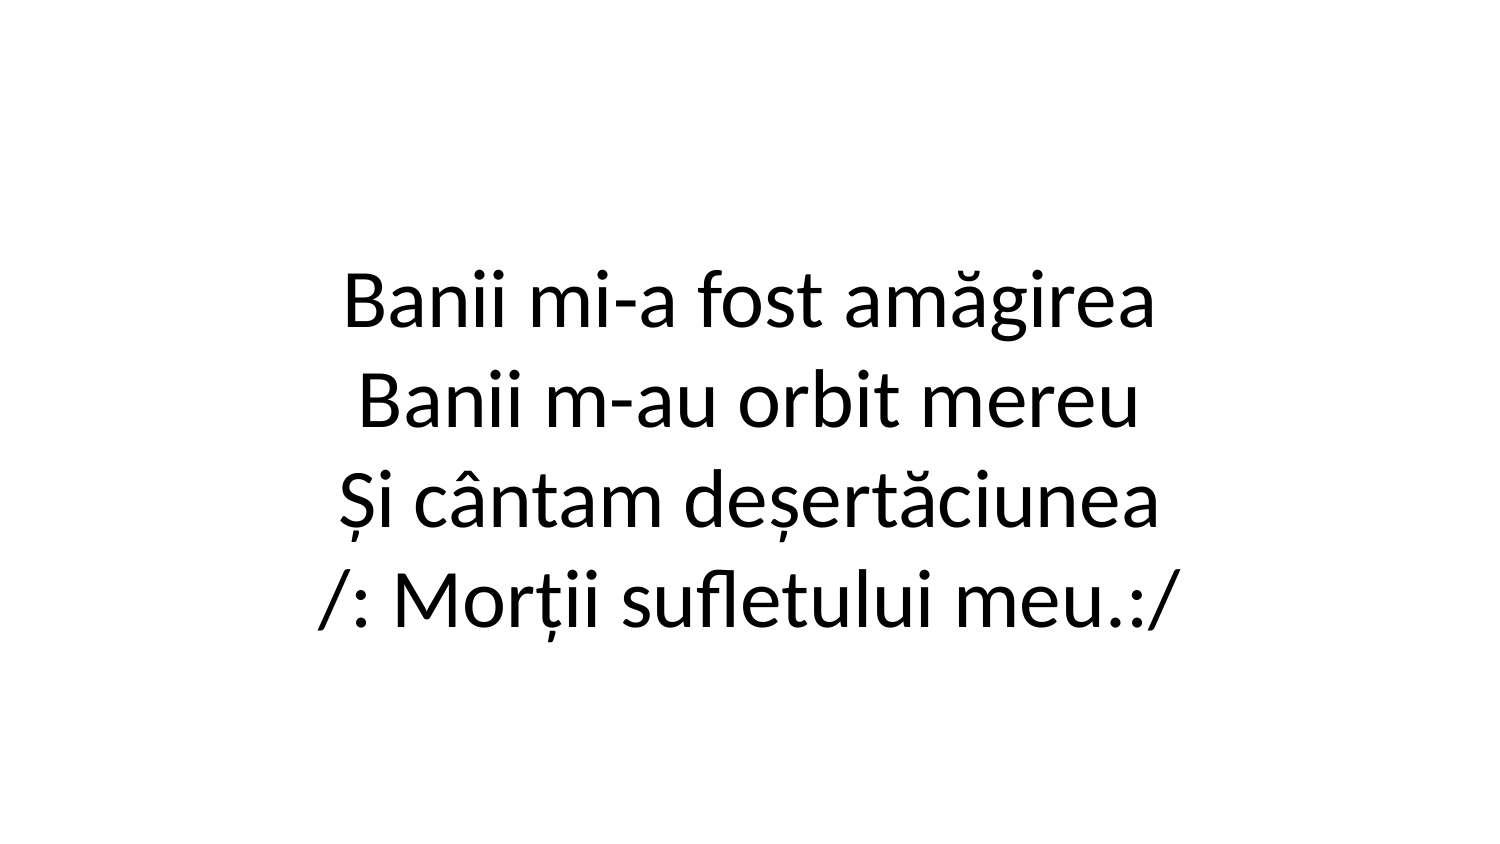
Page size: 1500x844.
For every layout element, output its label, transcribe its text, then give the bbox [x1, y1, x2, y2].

text_box Banii mi-a fost amăgirea Banii m-au orbit mereu Și cântam deșertăciunea /: Morții sufletului meu.:/ [303, 192, 1197, 652]
